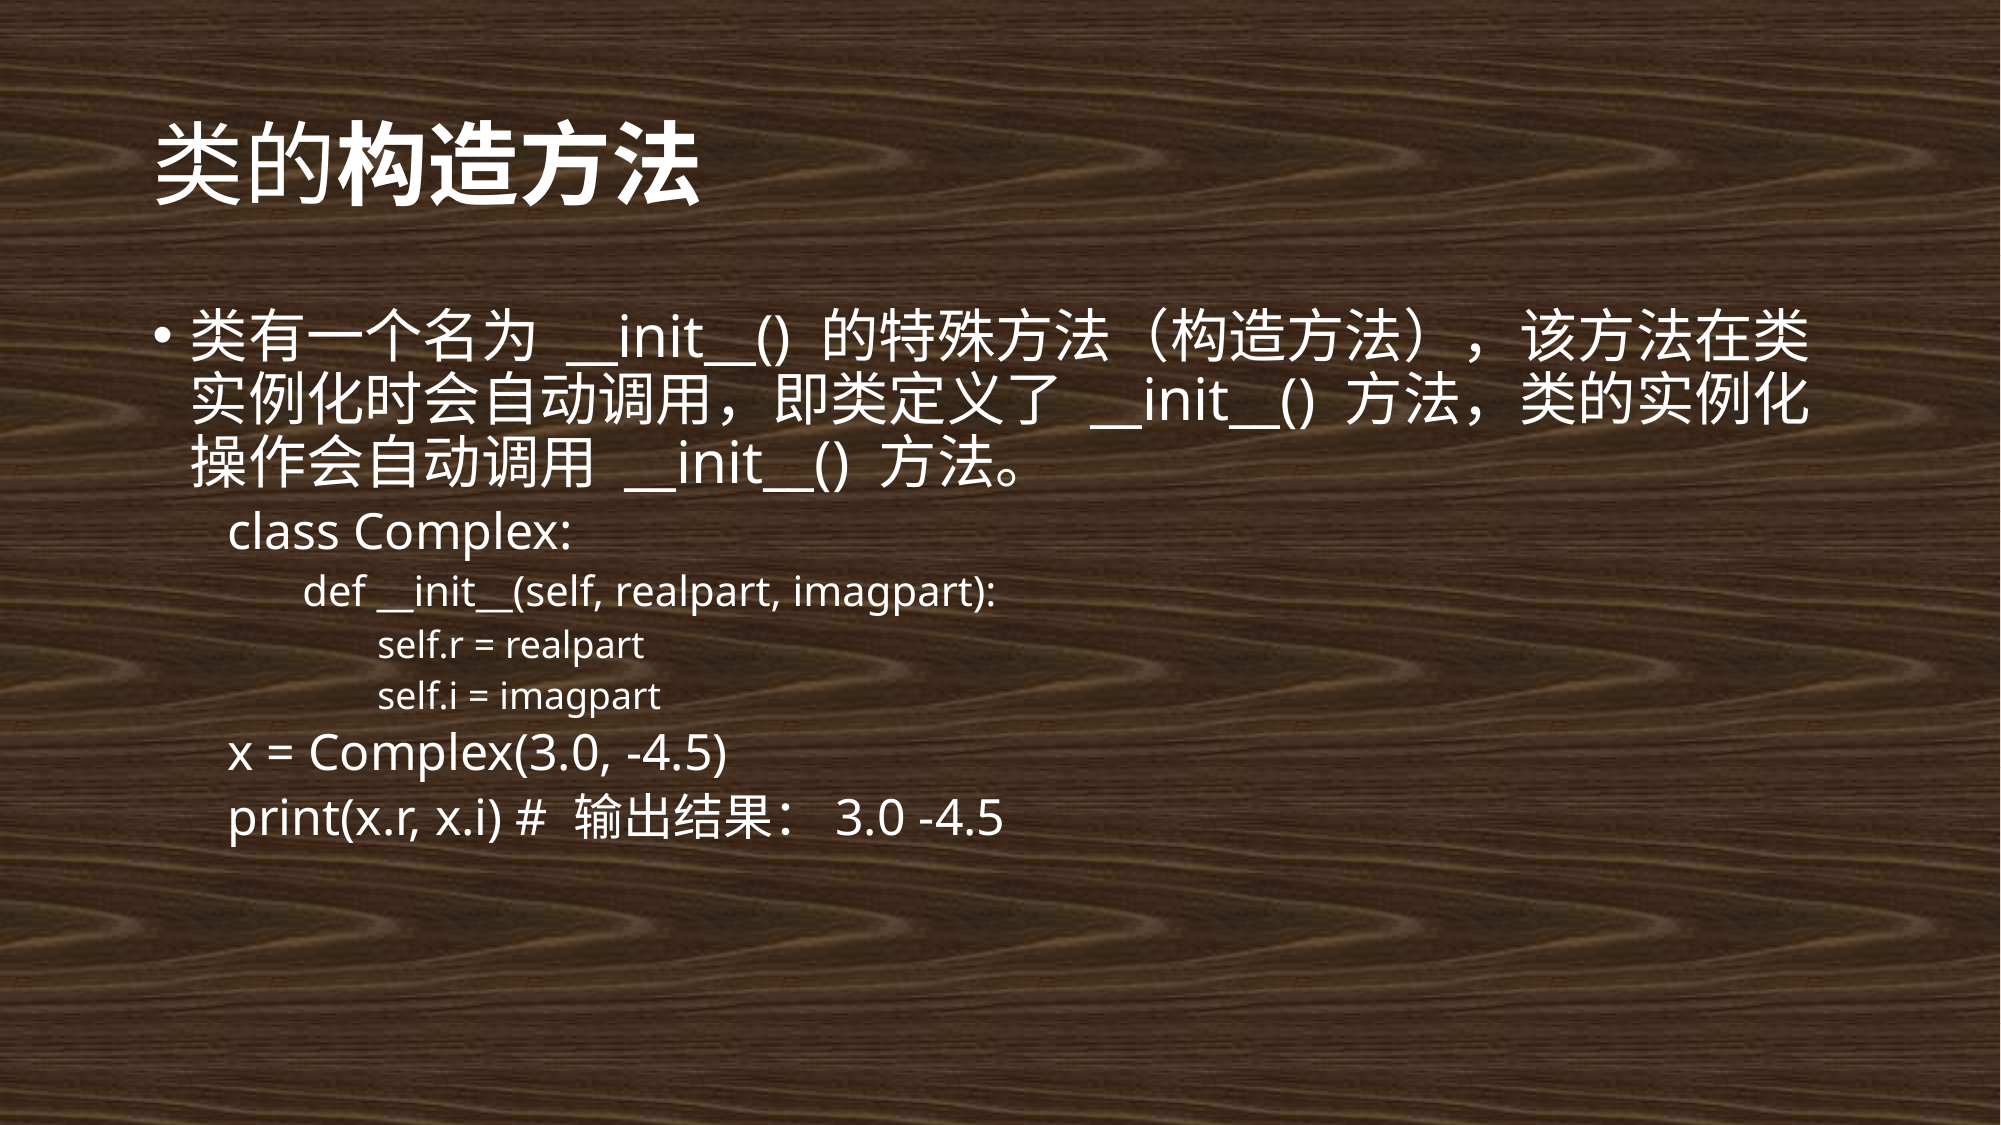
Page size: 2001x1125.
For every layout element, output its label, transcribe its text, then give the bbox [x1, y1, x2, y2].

list 类有一个名为 __init__() 的特殊方法（构造方法），该方法在类实例化时会自动调用，即类定义了 __init__() 方法，类的实例化操作会自动调用 __init__() 方法。 class Complex: def __init__(self, realpart, imagpart): self.r = realpart self.i = imagpart x = Complex(3.0, -4.5) print(x.r, x.i) # 输出结果：3.0 -4.5 [137, 299, 1863, 1014]
title 类的构造方法 [137, 59, 1863, 278]
picture [0, 0, 2001, 1125]
